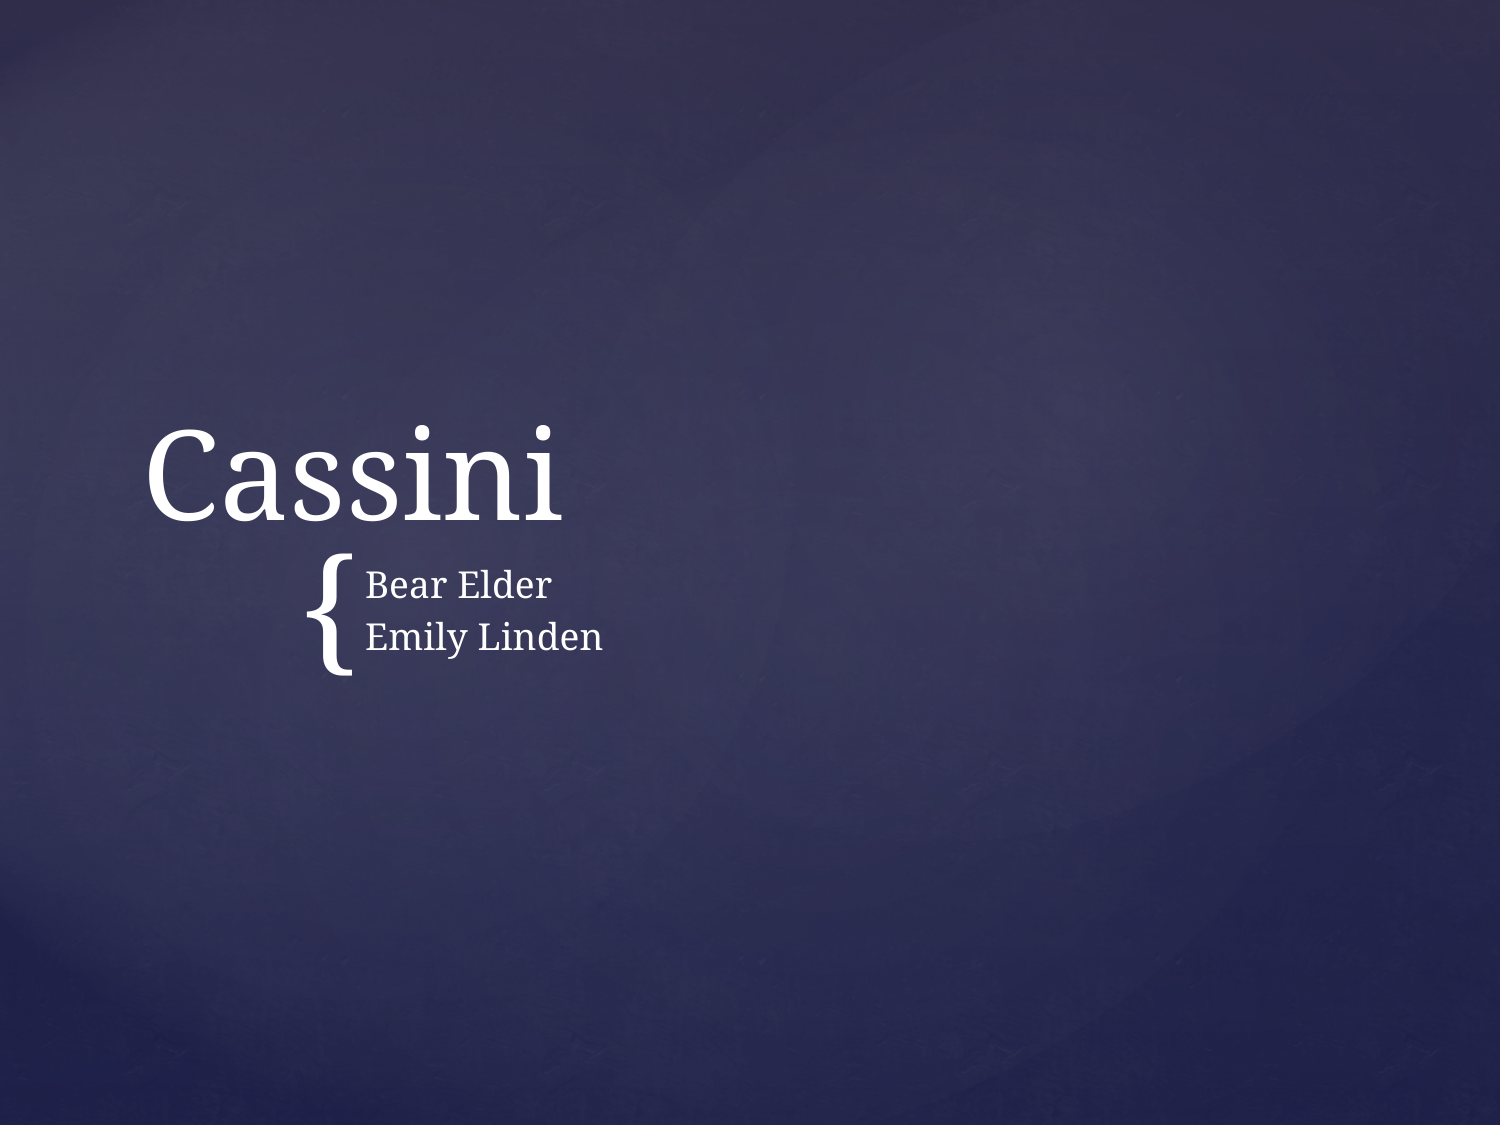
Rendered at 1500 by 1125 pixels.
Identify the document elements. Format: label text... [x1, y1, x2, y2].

subtitle Bear Elder Emily Linden [350, 553, 1363, 667]
title Cassini [127, 200, 1365, 554]
